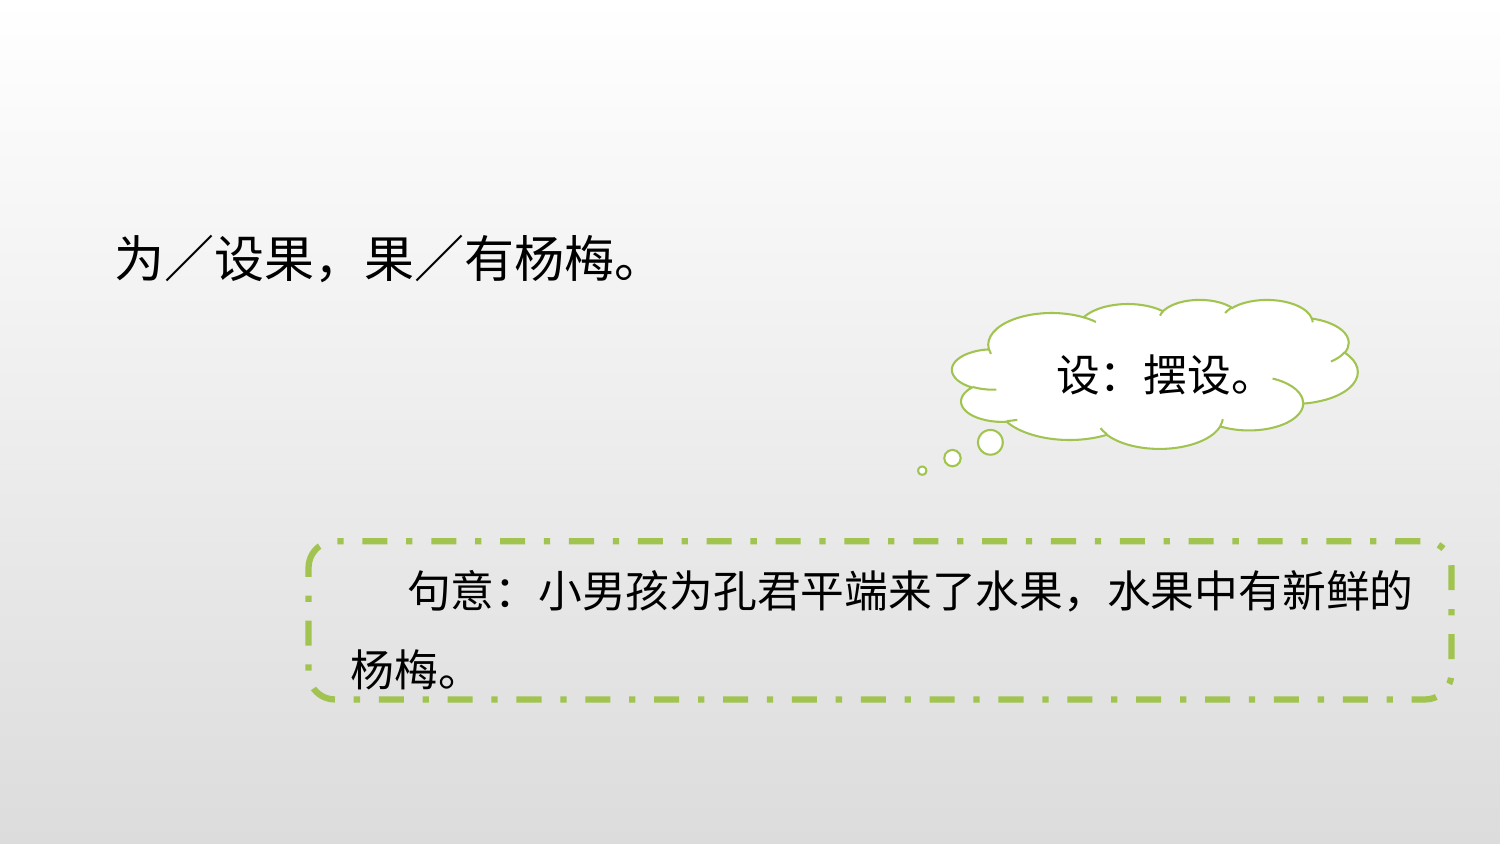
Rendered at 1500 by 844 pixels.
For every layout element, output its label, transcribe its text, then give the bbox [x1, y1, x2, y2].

text_box 为／设果，果／有杨梅。 [47, 192, 1394, 294]
text_box 设：摆设。 [1044, 341, 1394, 406]
text_box [917, 465, 928, 476]
text_box [950, 298, 1350, 450]
text_box 句意：小男孩为孔君平端来了水果，水果中有新鲜的杨梅。 [339, 531, 1426, 541]
text_box [307, 540, 1453, 701]
text_box [976, 428, 1004, 456]
text_box [943, 448, 962, 468]
